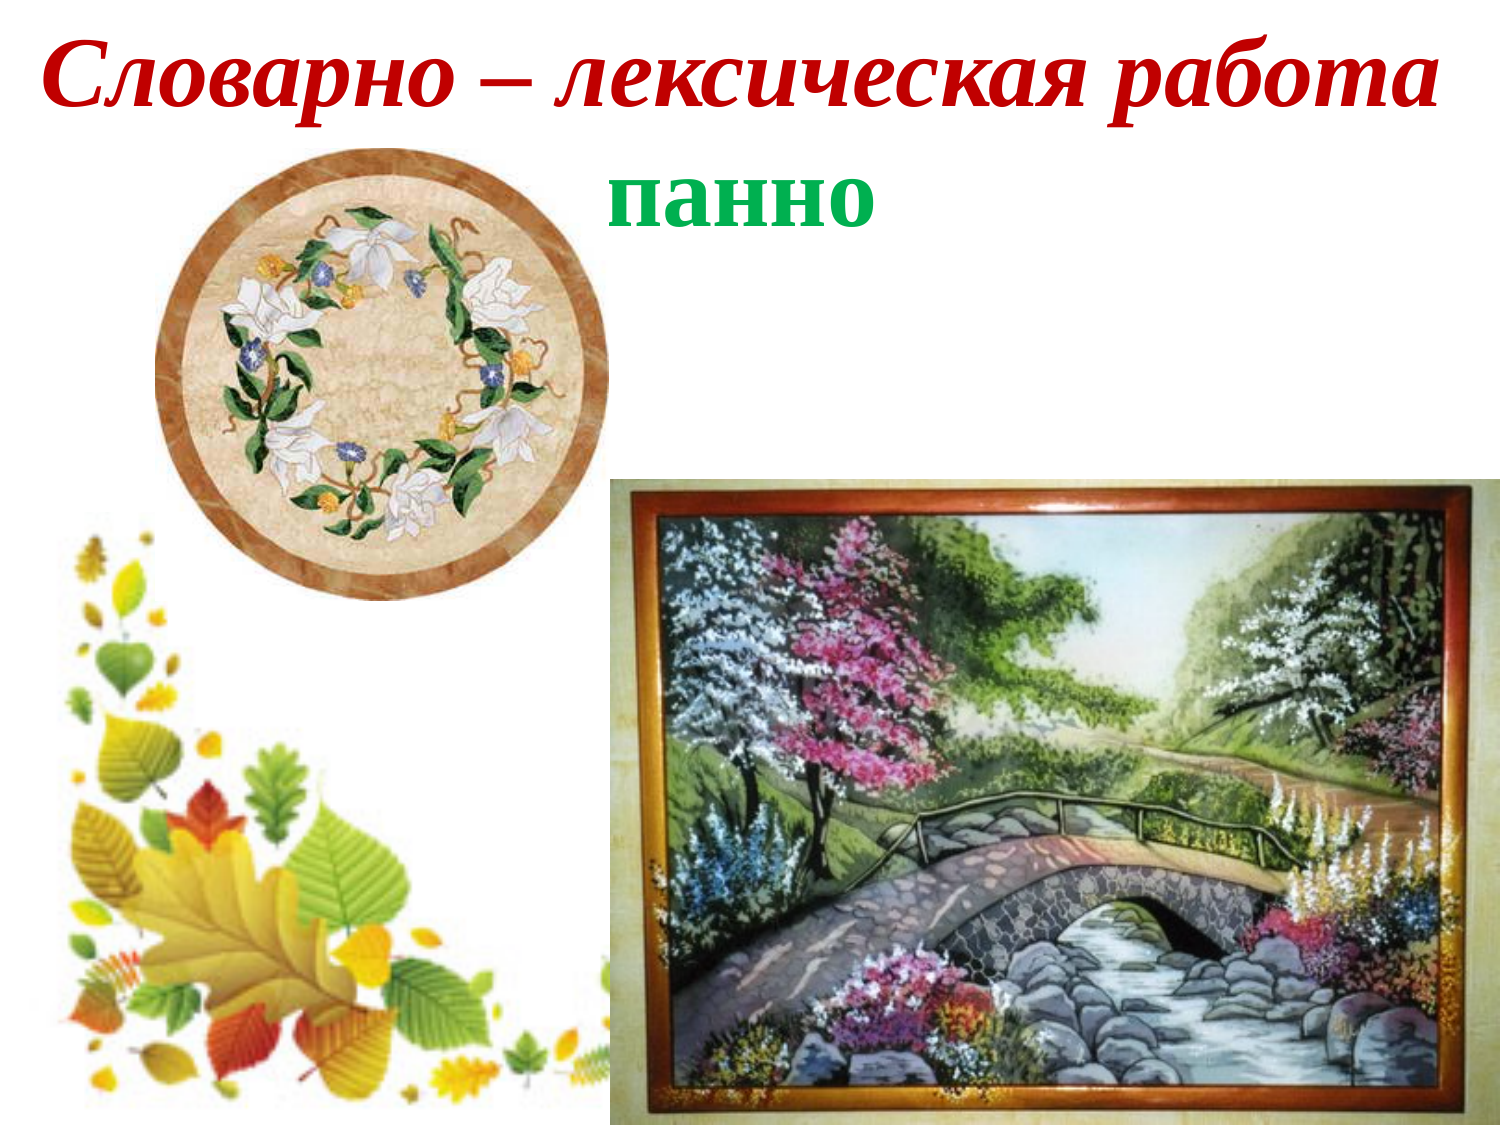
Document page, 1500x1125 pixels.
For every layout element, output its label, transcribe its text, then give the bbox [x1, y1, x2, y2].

text_box Словарно – лексическая работа панно [0, 0, 1483, 187]
picture [5, 148, 1500, 1125]
